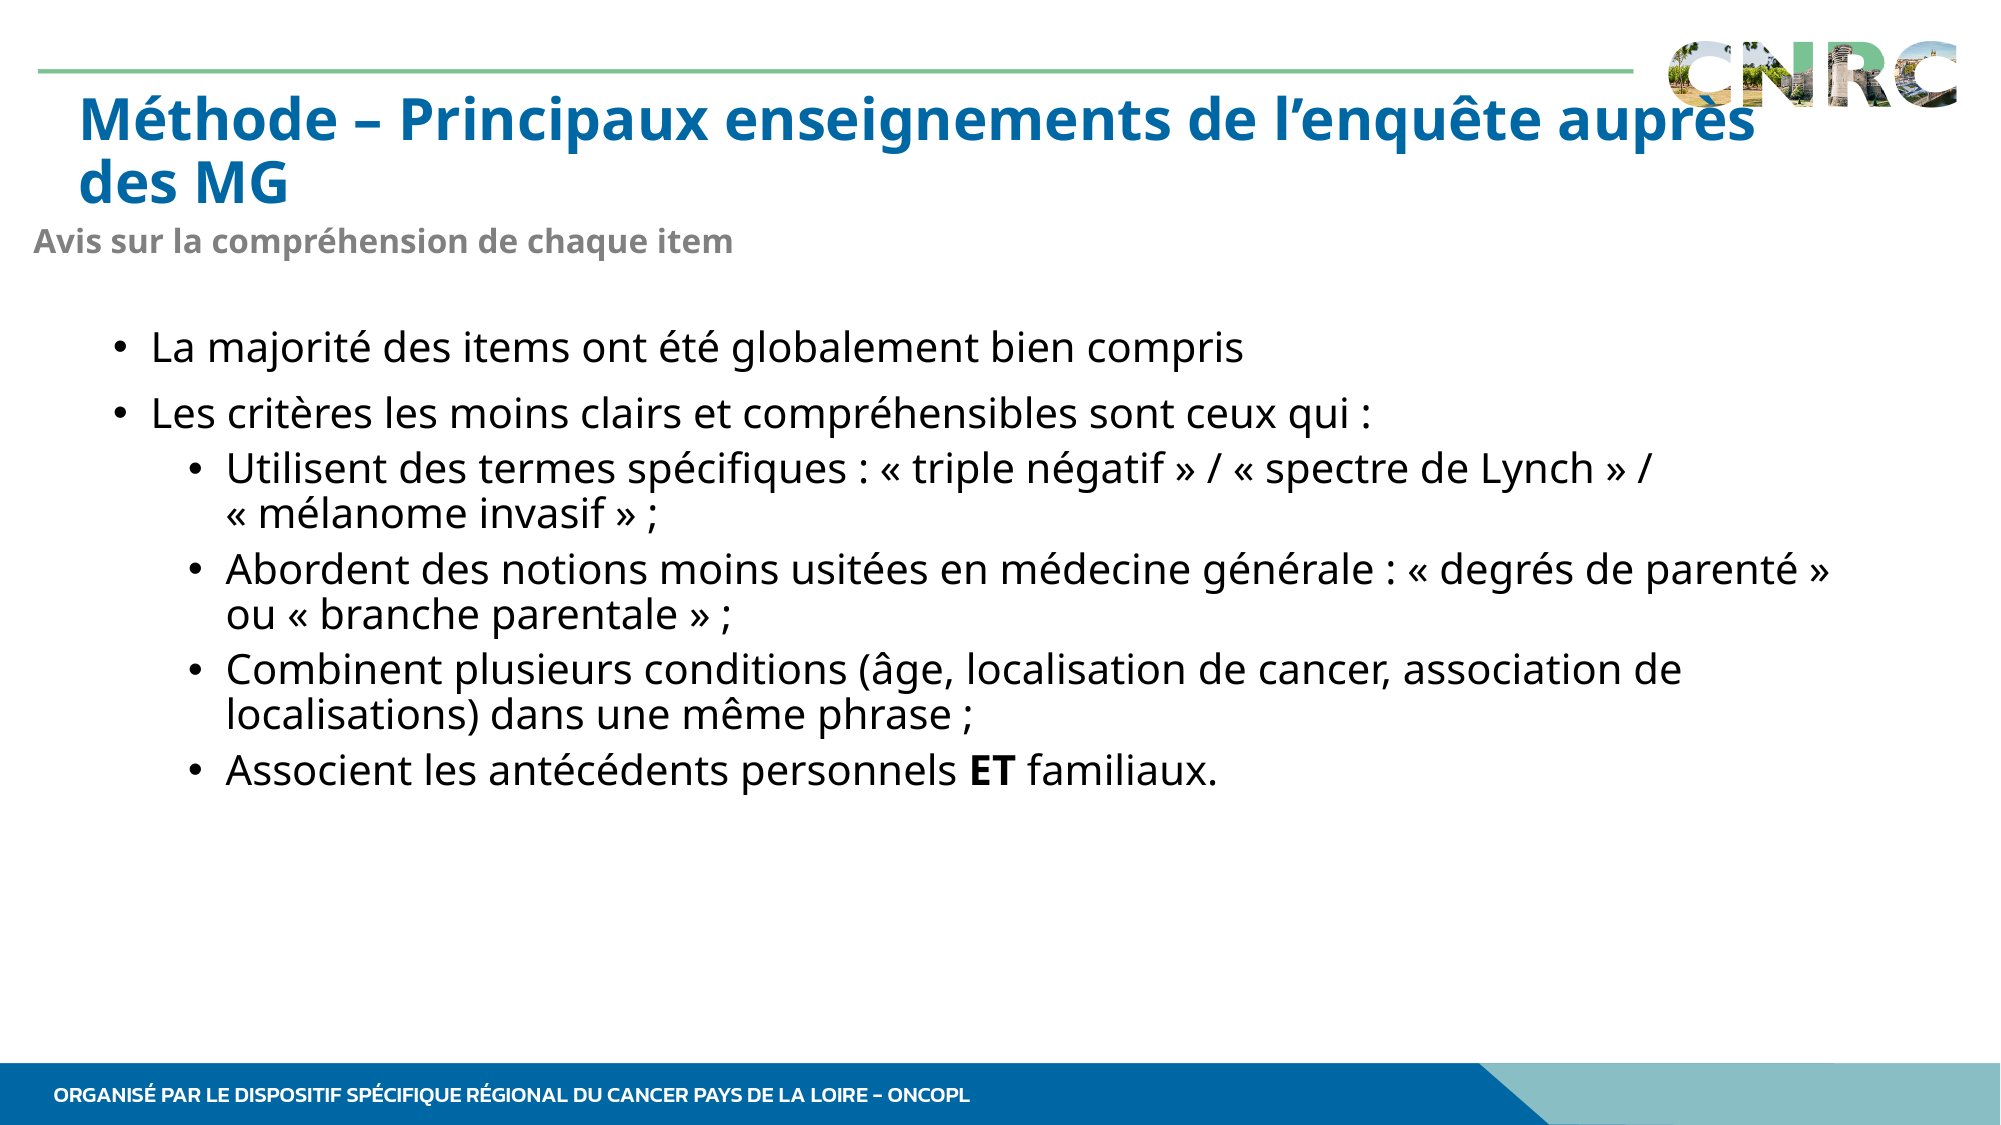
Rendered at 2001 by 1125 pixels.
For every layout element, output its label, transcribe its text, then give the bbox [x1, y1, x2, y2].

list La majorité des items ont été globalement bien compris Les critères les moins clairs et compréhensibles sont ceux qui : Utilisent des termes spécifiques : « triple négatif » / « spectre de Lynch » / « mélanome invasif » ; Abordent des notions moins usitées en médecine générale : « degrés de parenté » ou « branche parentale » ; Combinent plusieurs conditions (âge, localisation de cancer, association de localisations) dans une même phrase ; Associent les antécédents personnels ET familiaux. [98, 319, 1882, 912]
title Méthode – Principaux enseignements de l’enquête auprès des MG [63, 65, 1789, 241]
text_box Avis sur la compréhension de chaque item [18, 213, 750, 268]
picture [0, 0, 2001, 1125]
